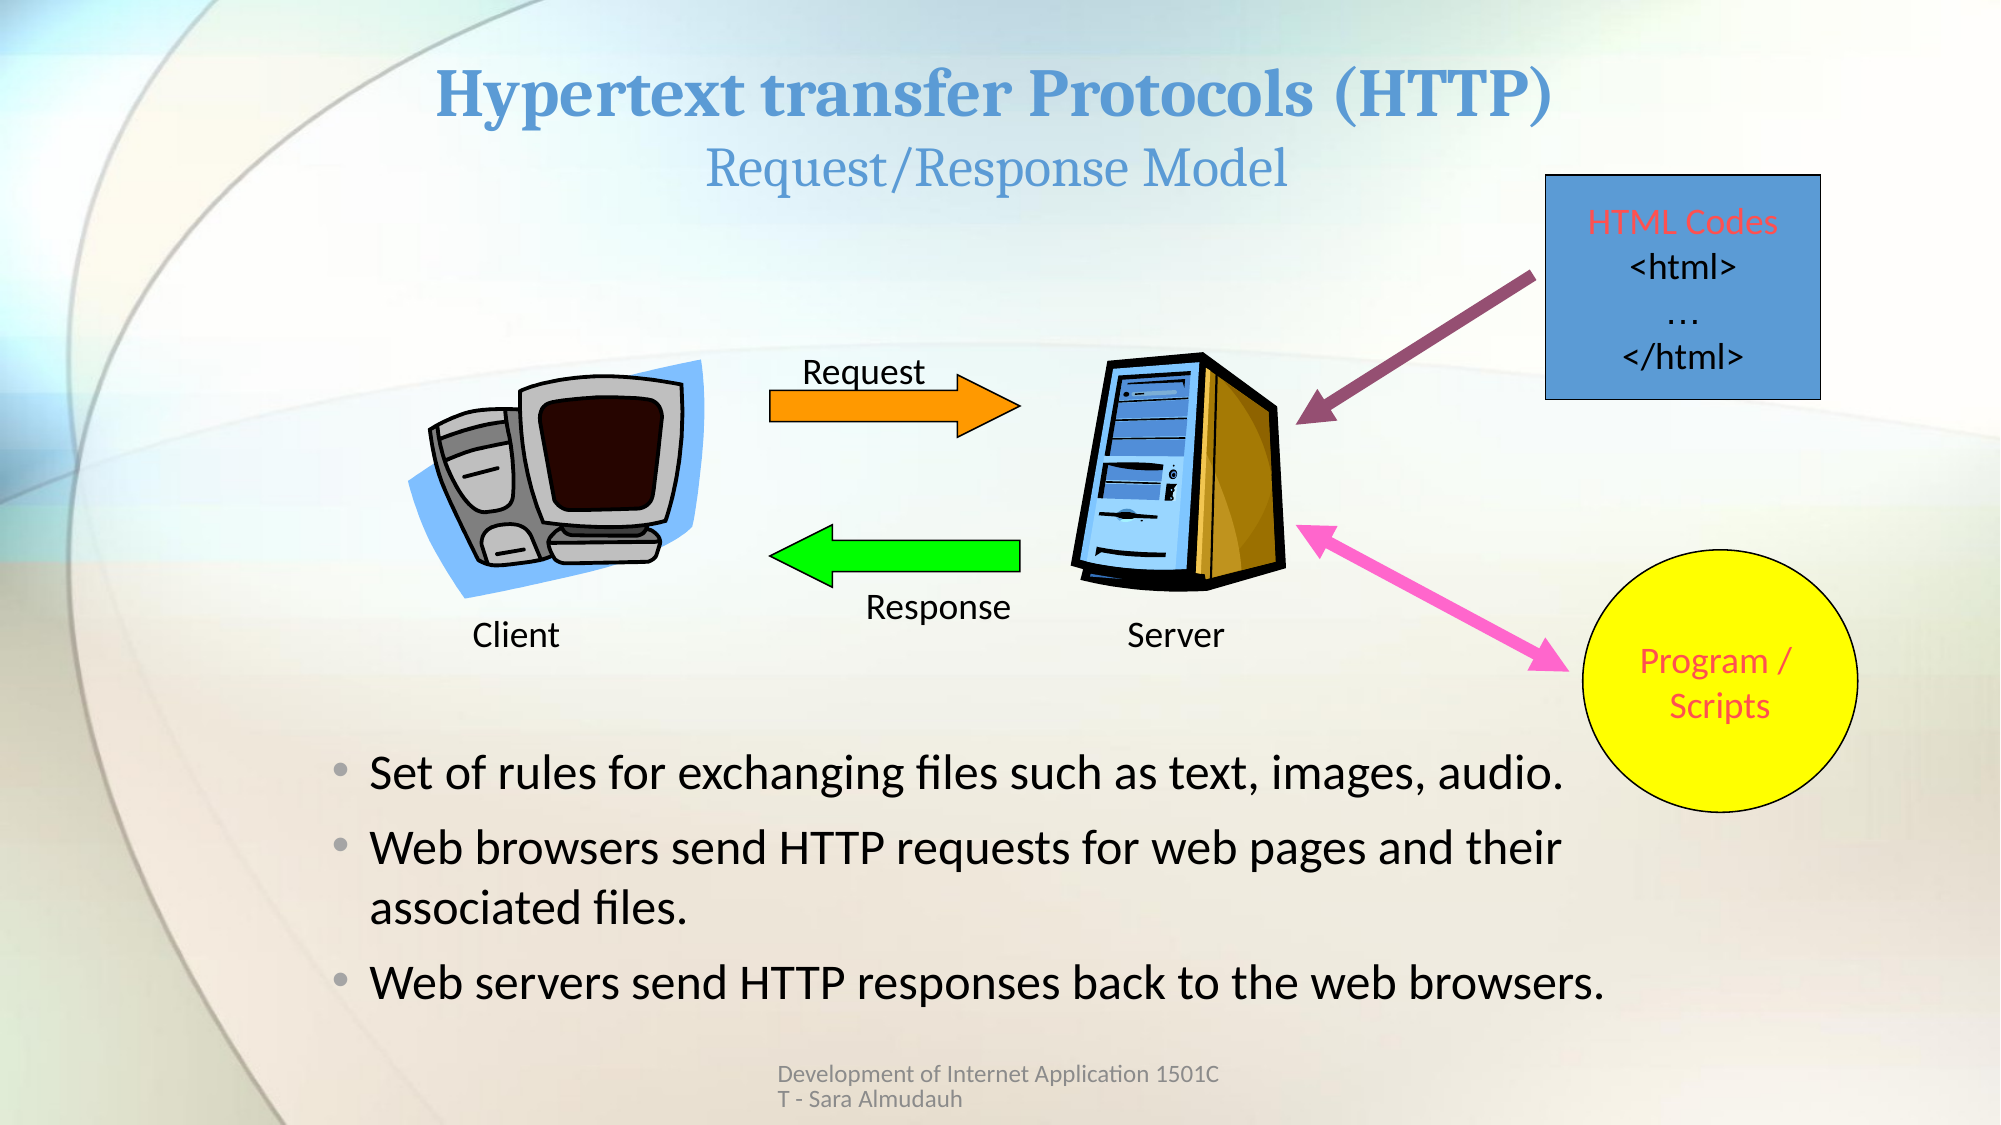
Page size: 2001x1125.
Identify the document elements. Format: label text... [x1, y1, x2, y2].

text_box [1070, 351, 1287, 663]
footer Development of Internet Application 1501CT - Sara Almudauh [762, 1043, 1238, 1103]
text_box HTML Codes <html> … </html> [1545, 174, 1821, 400]
text_box Program / Scripts [1582, 549, 1858, 813]
title Hypertext transfer Protocols (HTTP) Request/Response Model [256, 38, 1738, 207]
list Set of rules for exchanging files such as text, images, audio. Web browsers send HTTP requests for web pages and their associated files. Web servers send HTTP responses back to the web browsers. [316, 731, 1684, 1043]
picture [0, 0, 2001, 1125]
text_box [407, 359, 709, 663]
text_box [1295, 524, 1570, 672]
text_box [1295, 274, 1534, 425]
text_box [769, 524, 1034, 636]
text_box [769, 339, 1021, 438]
